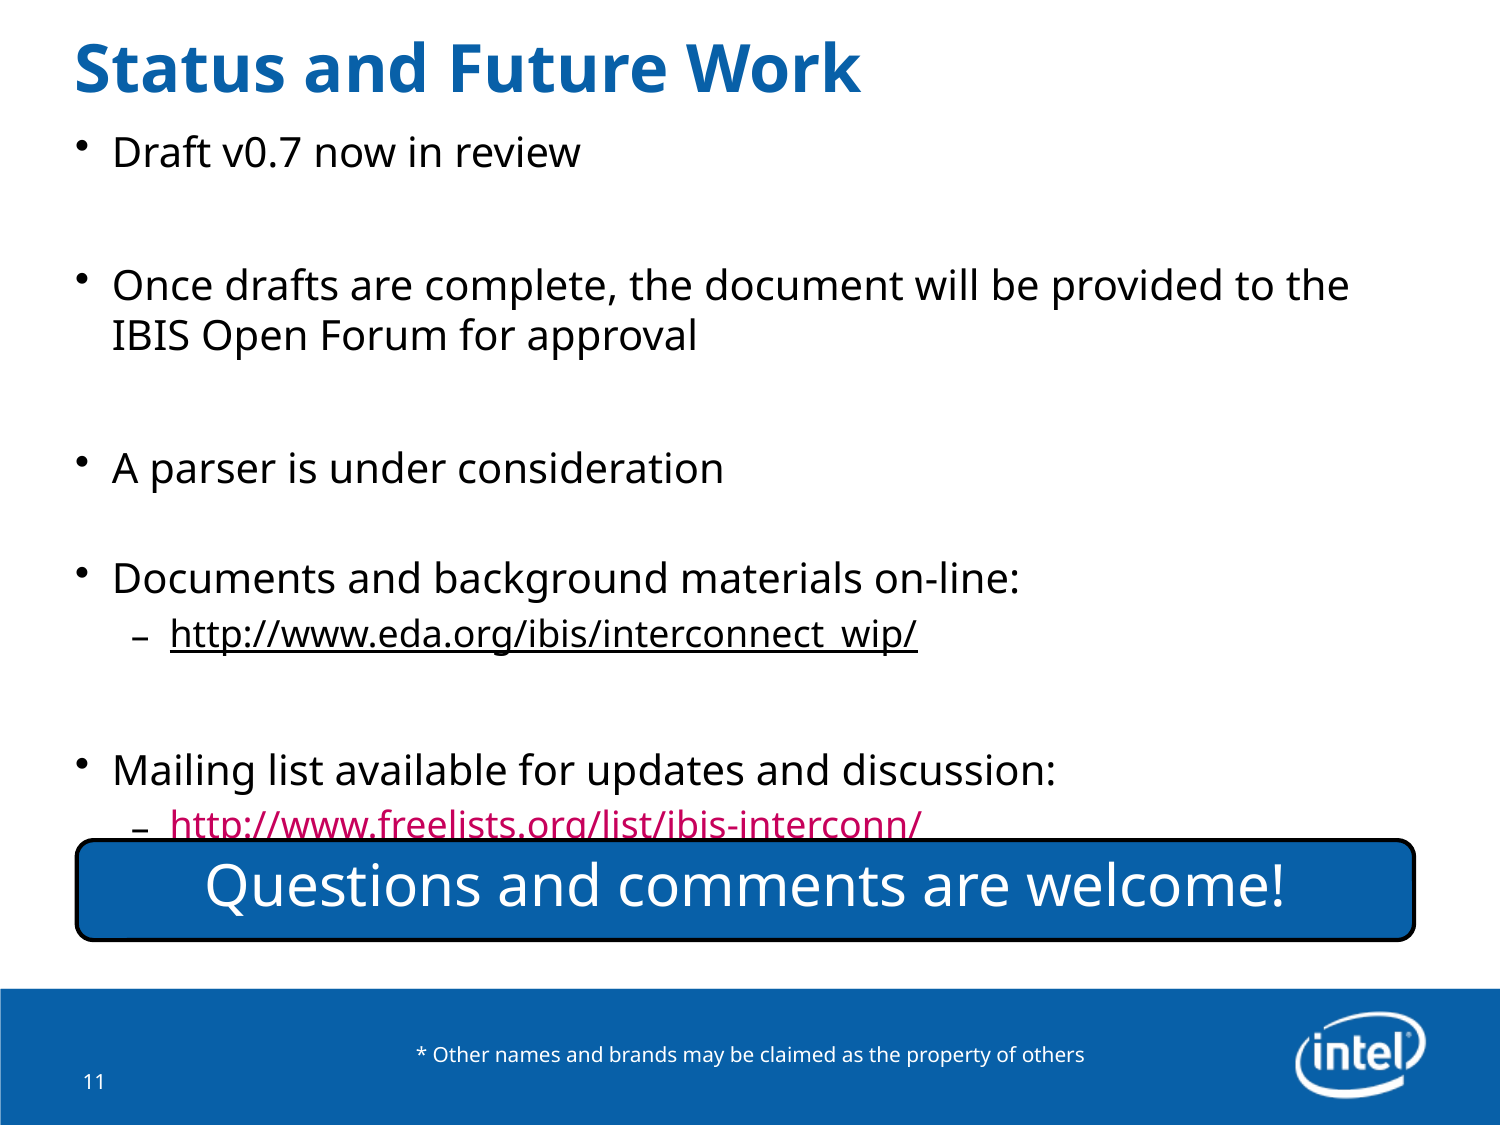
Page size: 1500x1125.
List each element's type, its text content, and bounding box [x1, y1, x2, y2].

picture [1294, 1011, 1428, 1101]
text_box Questions and comments are welcome! [74, 838, 1417, 943]
list Draft v0.7 now in review Once drafts are complete, the document will be provided to the IBIS Open Forum for approval A parser is under consideration Documents and background materials on-line: http://www.eda.org/ibis/interconnect_wip/ Mailing list available for updates and discussion: http://www.freelists.org/list/ibis-interconn/ [74, 125, 1426, 1006]
title Status and Future Work [74, 25, 1427, 173]
